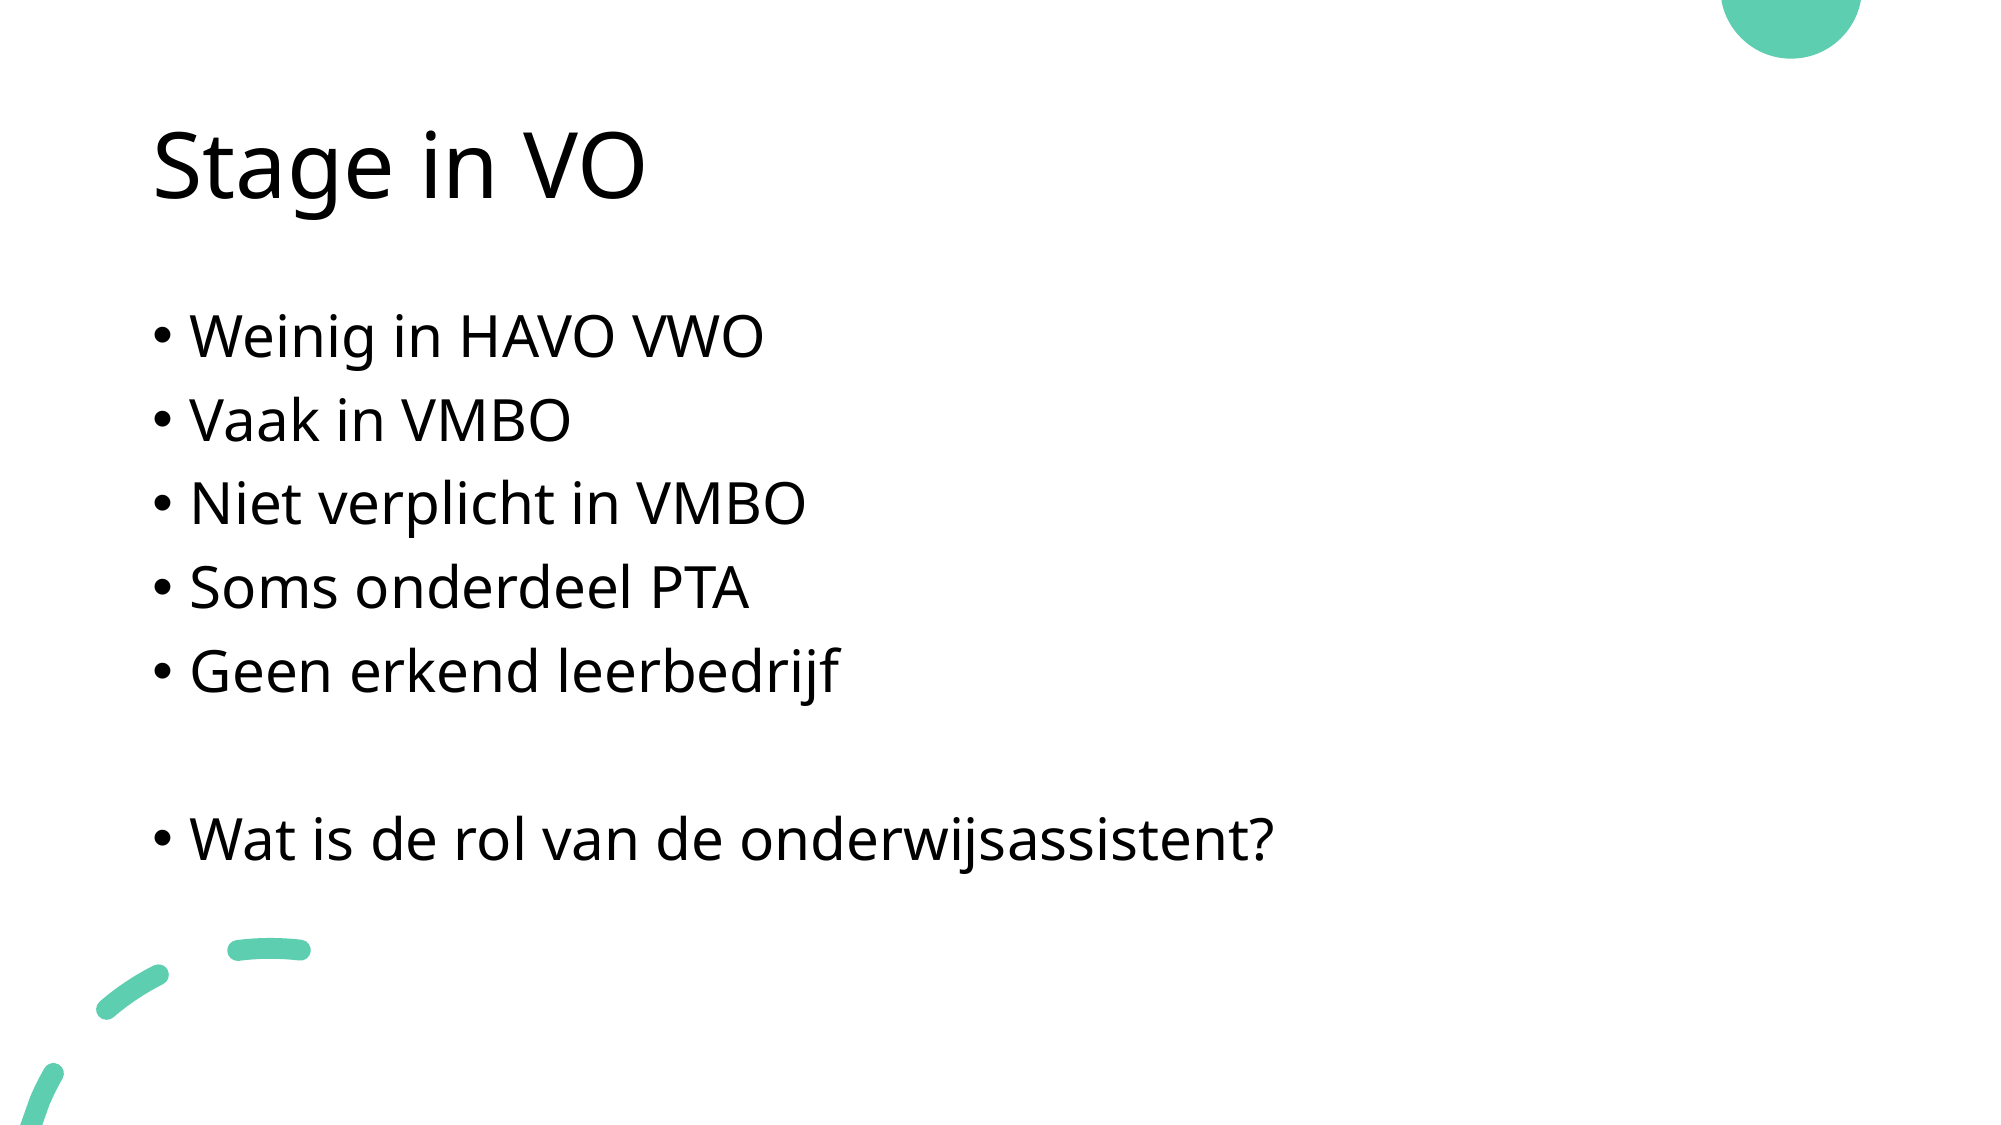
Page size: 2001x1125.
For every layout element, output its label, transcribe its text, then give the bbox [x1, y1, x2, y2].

title Stage in VO [137, 59, 1863, 278]
list Weinig in HAVO VWO Vaak in VMBO Niet verplicht in VMBO Soms onderdeel PTA Geen erkend leerbedrijf Wat is de rol van de onderwijsassistent? [137, 299, 1863, 933]
